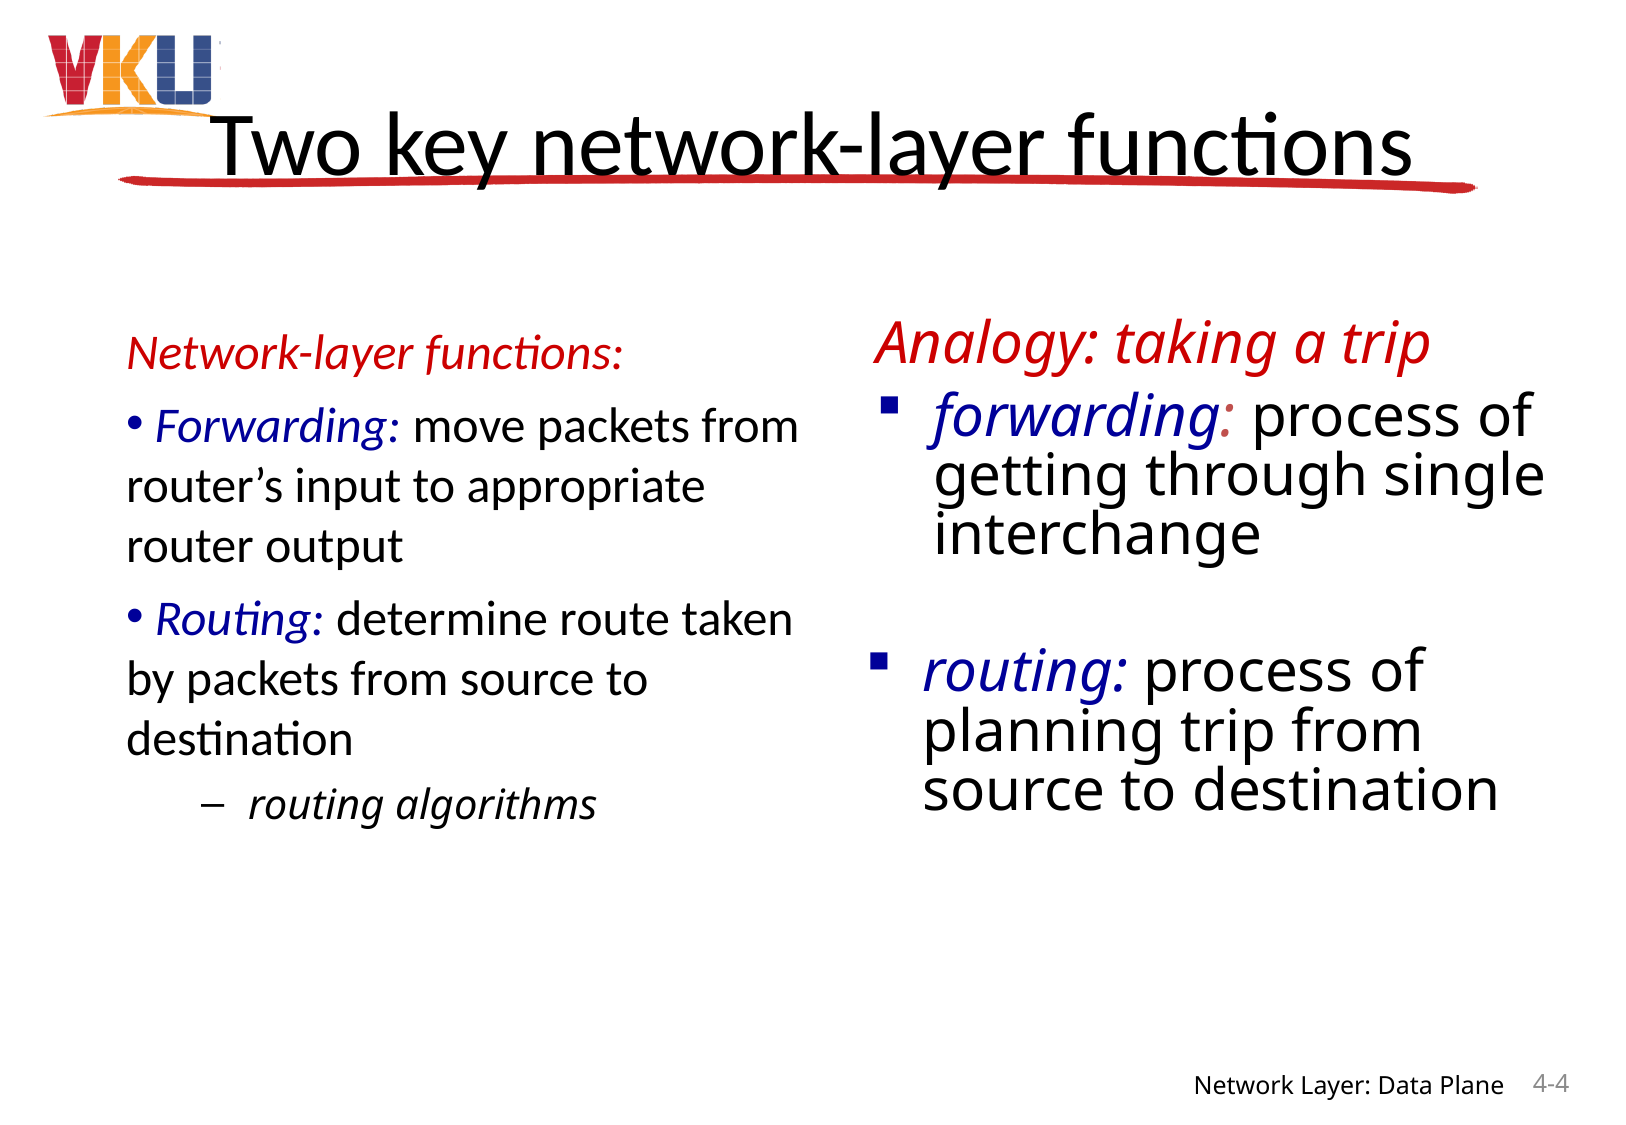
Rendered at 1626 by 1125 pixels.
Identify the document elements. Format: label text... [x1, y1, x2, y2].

footer Network Layer: Data Plane [1132, 1062, 1502, 1102]
slide_number 4-4 [1502, 1062, 1585, 1107]
title Two key network-layer functions [81, 45, 1544, 233]
picture [111, 169, 1494, 199]
text_box routing: process of planning trip from source to destination [850, 636, 1596, 871]
text_box Analogy: taking a trip forwarding: process of getting through single interchange [861, 309, 1607, 1025]
list Network-layer functions: Forwarding: move packets from router’s input to appropriate router output Routing: determine route taken by packets from source to destination routing algorithms [111, 312, 857, 929]
picture [32, 21, 228, 129]
